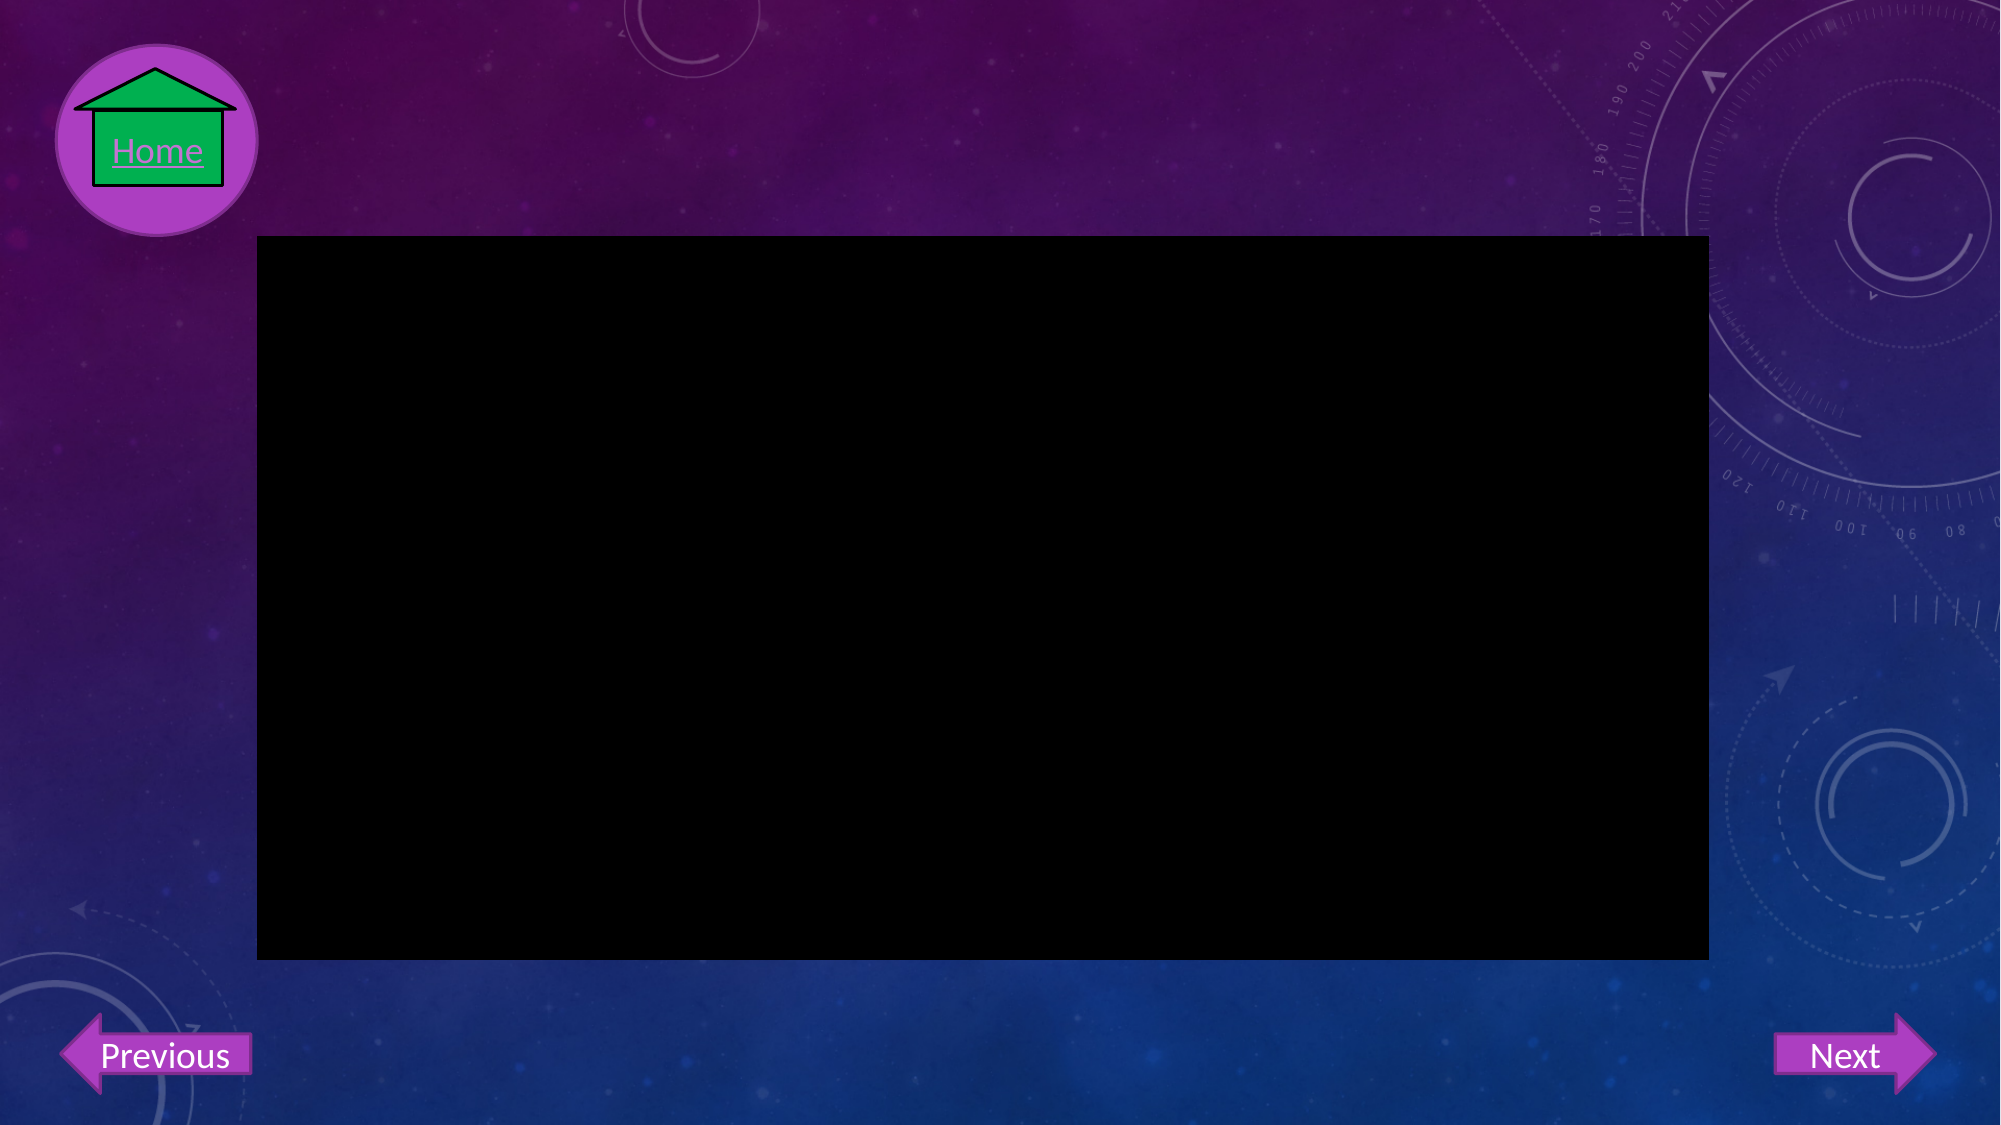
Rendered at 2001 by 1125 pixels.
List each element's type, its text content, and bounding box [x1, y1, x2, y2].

text_box Home [92, 111, 224, 187]
text_box [73, 67, 237, 111]
text_box Next [1773, 1012, 1937, 1095]
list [256, 235, 1710, 961]
text_box [54, 43, 259, 237]
text_box Previous [59, 1012, 253, 1095]
picture [0, 0, 2001, 1125]
